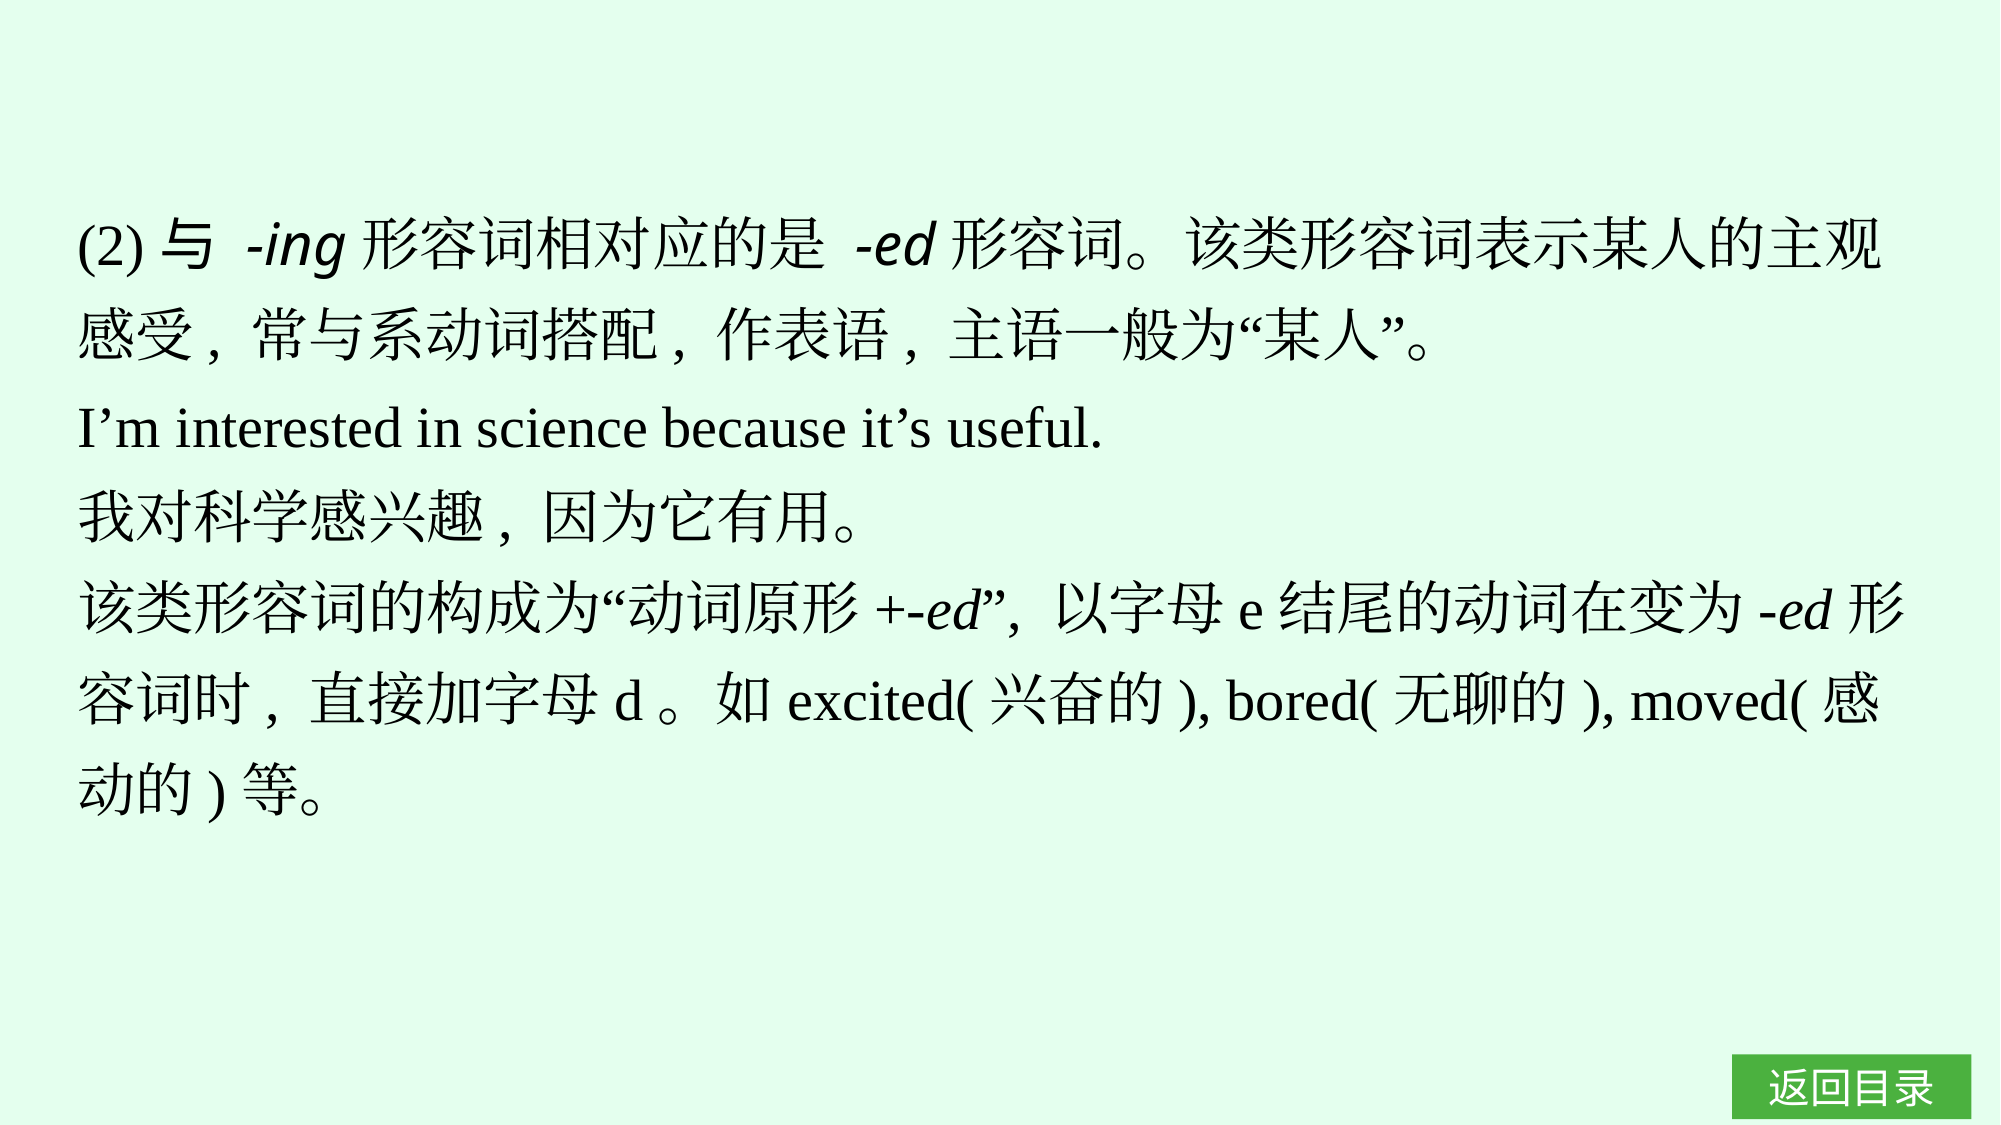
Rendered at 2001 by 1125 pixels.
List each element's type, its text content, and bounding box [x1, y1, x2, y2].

text_box (2)与 -ing形容词相对应的是 -ed形容词。该类形容词表示某人的主观感受, 常与系动词搭配, 作表语, 主语一般为“某人”。 I’m interested in science because it’s useful. 我对科学感兴趣, 因为它有用。 该类形容词的构成为“动词原形+-ed”, 以字母e结尾的动词在变为-ed形容词时, 直接加字母d。如excited(兴奋的), bored(无聊的), moved(感动的)等。 [62, 178, 1938, 831]
